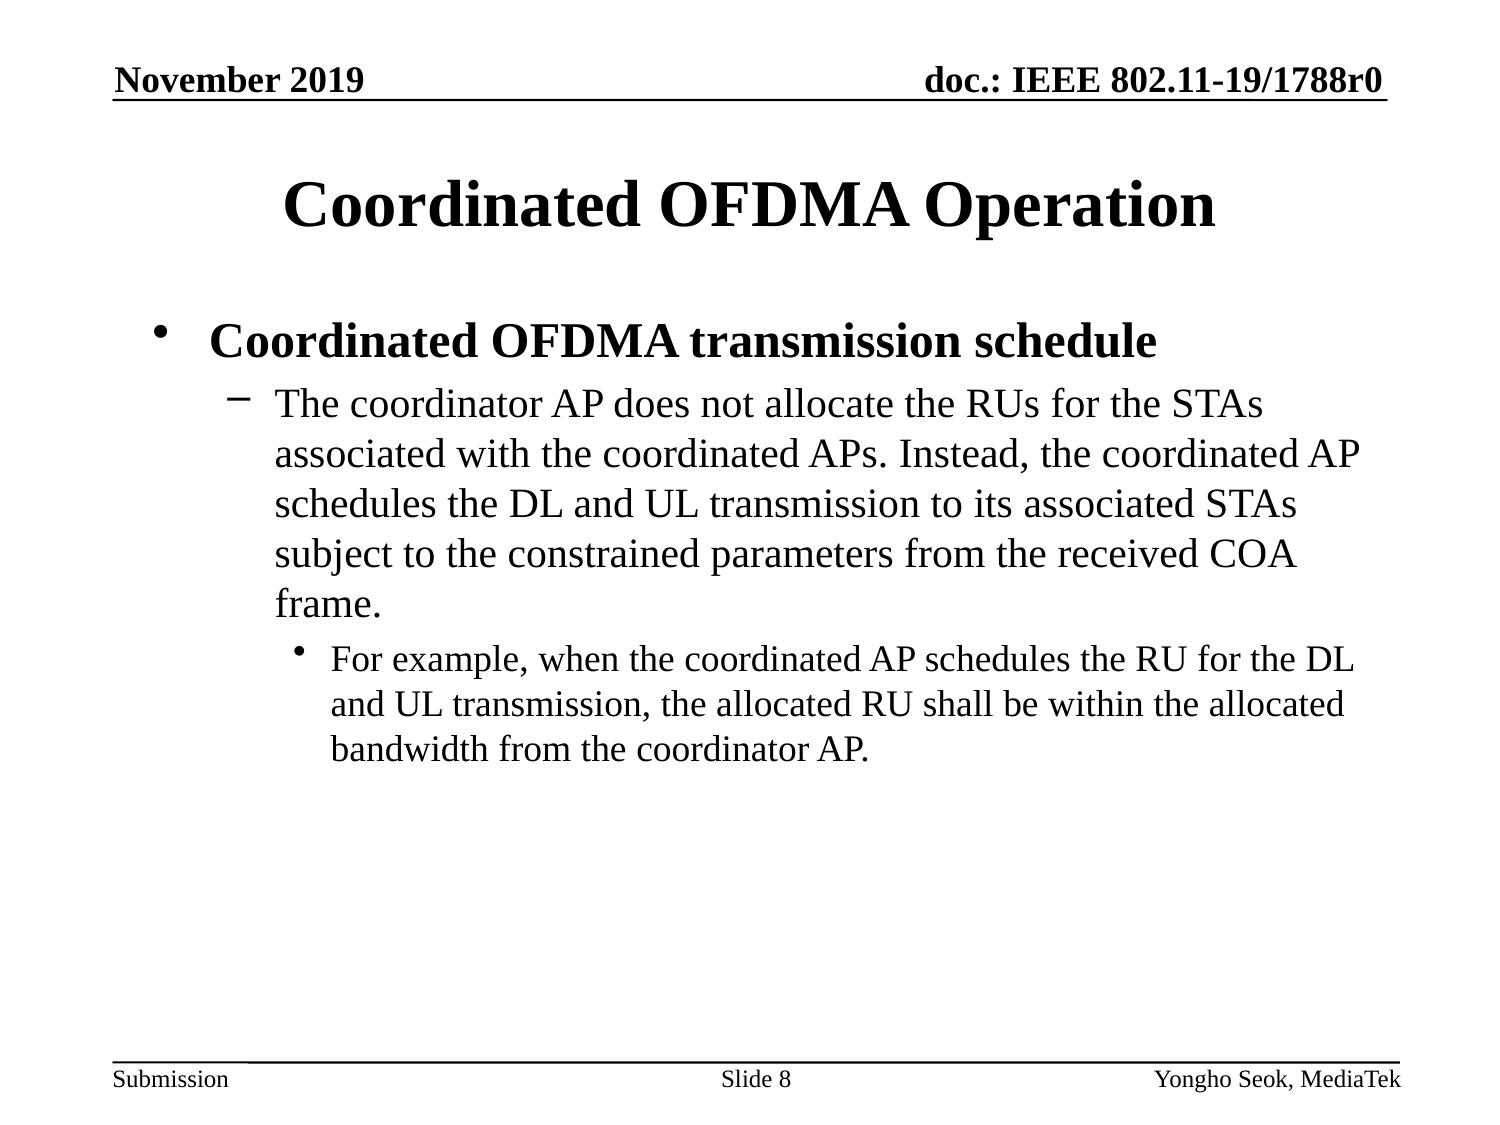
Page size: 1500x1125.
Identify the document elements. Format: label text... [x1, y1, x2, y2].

footer Yongho Seok, MediaTek [1150, 1061, 1402, 1093]
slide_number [114, 54, 368, 101]
slide_number Slide 8 [712, 1061, 800, 1093]
title Coordinated OFDMA Operation [0, 112, 1500, 288]
list Coordinated OFDMA transmission schedule The coordinator AP does not allocate the RUs for the STAs associated with the coordinated APs. Instead, the coordinated AP schedules the DL and UL transmission to its associated STAs subject to the constrained parameters from the received COA frame. For example, when the coordinated AP schedules the RU for the DL and UL transmission, the allocated RU shall be within the allocated bandwidth from the coordinator AP. [137, 299, 1413, 976]
list [112, 288, 1388, 951]
